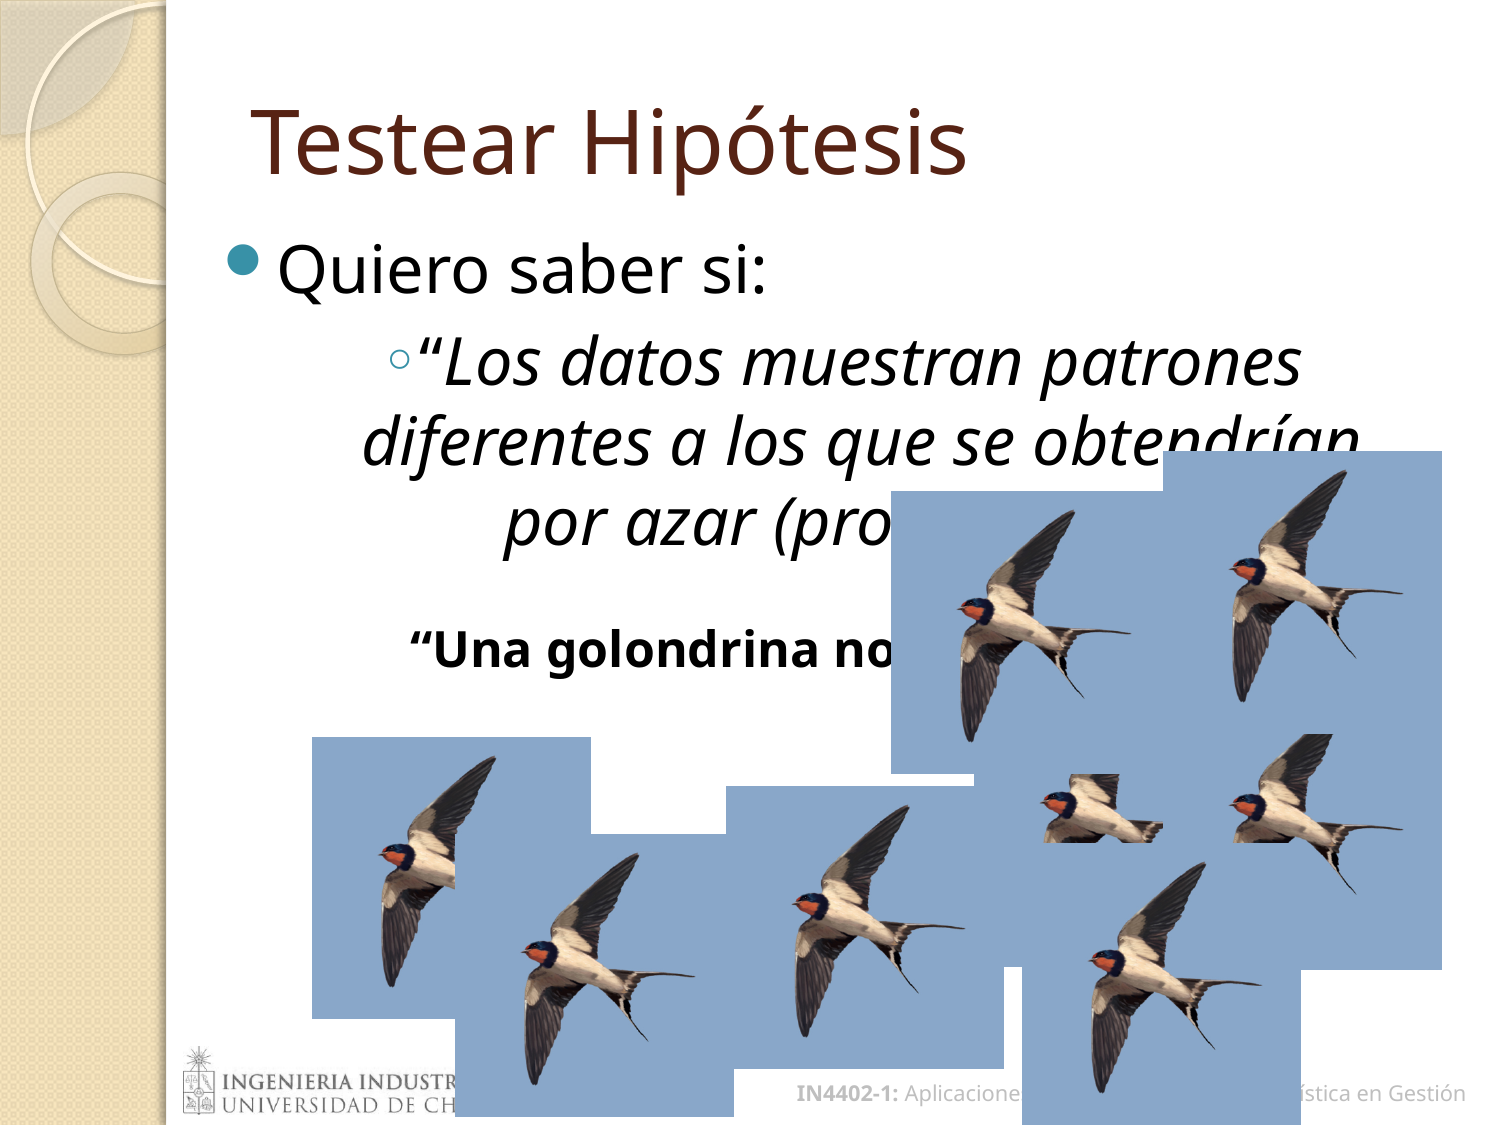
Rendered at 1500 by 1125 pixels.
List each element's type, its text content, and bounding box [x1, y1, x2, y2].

picture [183, 451, 1442, 1125]
list Quiero saber si: “Los datos muestran patrones diferentes a los que se obtendrían por azar (probabilidad)” [194, 219, 1425, 1008]
text_box “Una golondrina no hace primavera” [395, 609, 884, 685]
title Testear Hipótesis [235, 45, 1466, 233]
